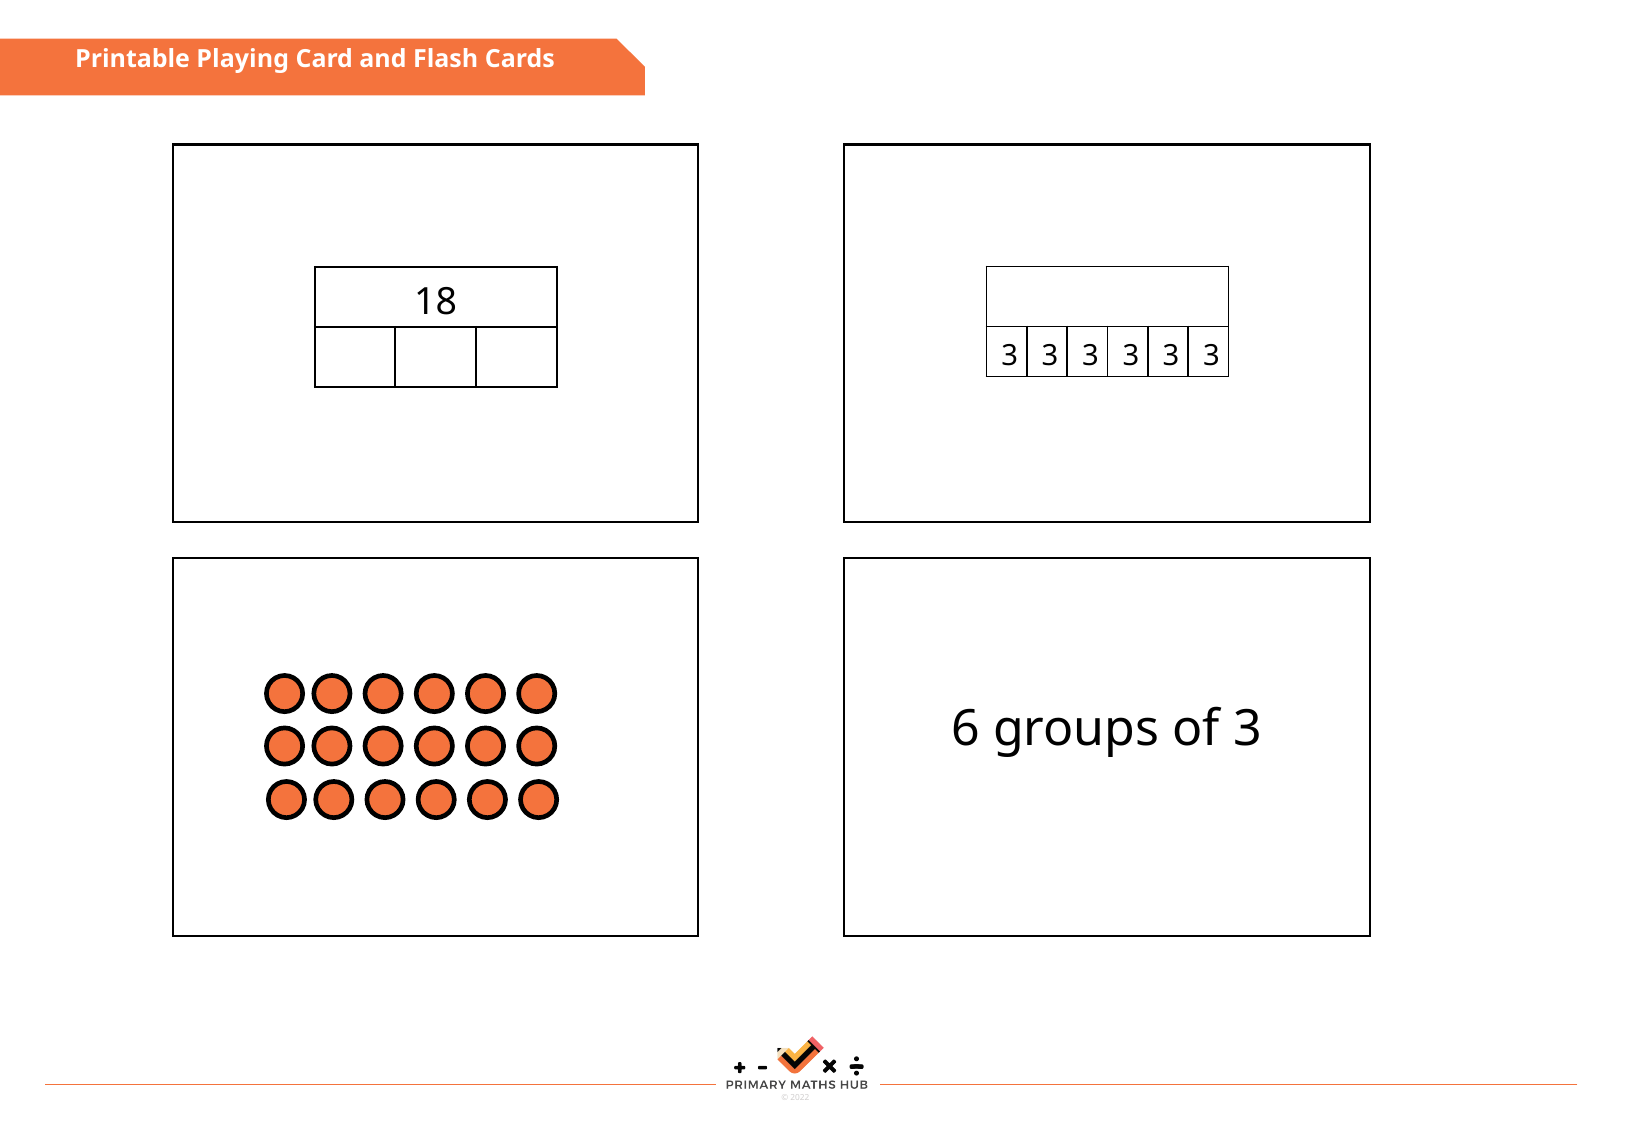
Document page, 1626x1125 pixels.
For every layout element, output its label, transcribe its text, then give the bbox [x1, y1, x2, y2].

text_box [312, 726, 352, 766]
text_box [265, 674, 304, 713]
text_box [314, 780, 353, 819]
text_box [365, 780, 405, 819]
picture [722, 1034, 872, 1094]
text_box [517, 726, 556, 766]
table_cell [316, 328, 394, 386]
text_box [172, 143, 699, 523]
text_box [417, 780, 456, 819]
table_cell 3 [1068, 327, 1107, 376]
table_cell [477, 328, 556, 386]
text_box [265, 726, 304, 766]
table_cell 3 [1028, 327, 1066, 376]
text_box [517, 674, 556, 713]
table_cell 3 [1108, 327, 1147, 376]
table_cell 3 [1189, 327, 1228, 376]
table_header [987, 267, 1228, 326]
text_box [363, 726, 403, 766]
text_box [519, 780, 558, 819]
text_box [468, 780, 507, 819]
text_box [312, 674, 352, 713]
text_box 6 groups of 3 [844, 688, 1370, 763]
text_box [415, 726, 454, 766]
text_box [363, 674, 403, 713]
text_box [415, 674, 454, 713]
table_cell 3 [1149, 327, 1187, 376]
text_box [843, 557, 1371, 937]
text_box © 2022 [720, 1084, 870, 1110]
text_box [172, 557, 699, 937]
text_box [466, 674, 505, 713]
table_cell [396, 328, 475, 386]
table_cell 3 [987, 327, 1026, 376]
text_box [843, 143, 1371, 523]
text_box [466, 726, 505, 766]
text_box Printable Playing Card and Flash Cards [0, 37, 646, 97]
table_header 18 [316, 268, 556, 326]
text_box [267, 780, 306, 819]
